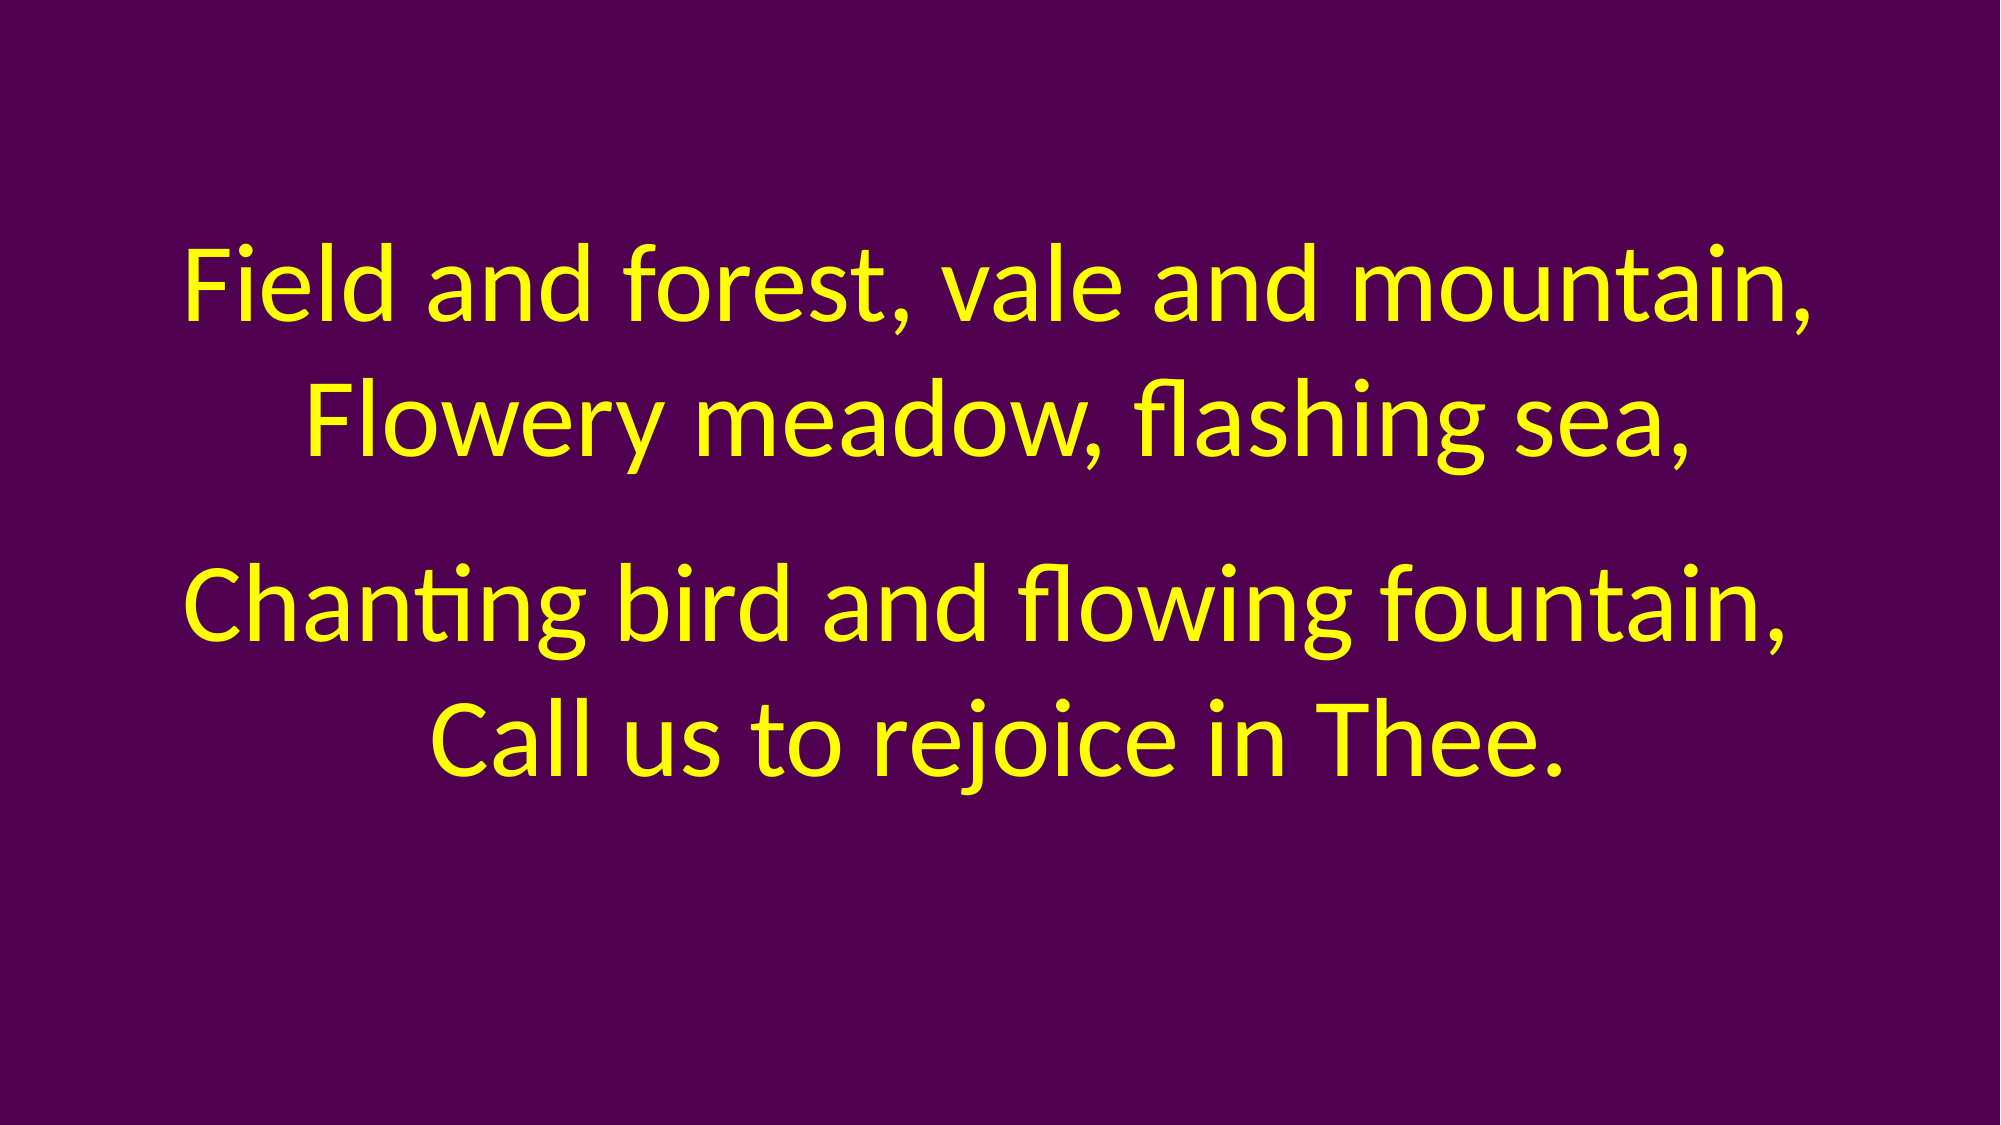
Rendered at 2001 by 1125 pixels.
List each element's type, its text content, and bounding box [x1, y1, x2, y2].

text_box Field and forest, vale and mountain, Flowery meadow, flashing sea, Chanting bird and flowing fountain, Call us to rejoice in Thee. [0, 201, 2000, 807]
